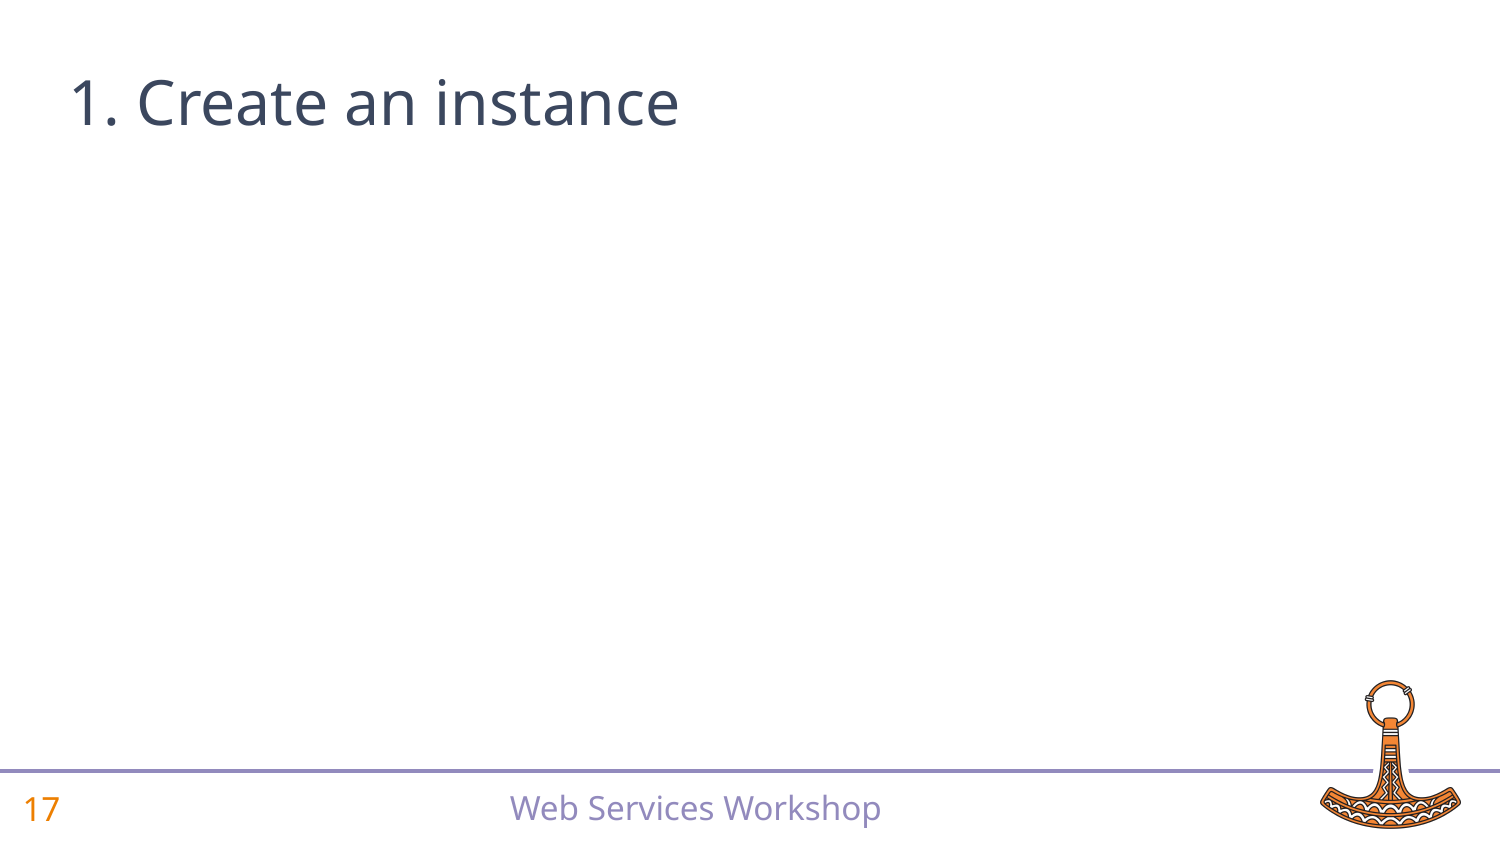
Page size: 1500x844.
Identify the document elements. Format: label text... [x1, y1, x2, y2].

picture [1320, 680, 1461, 829]
title 1. Create an instance [53, 43, 1203, 157]
